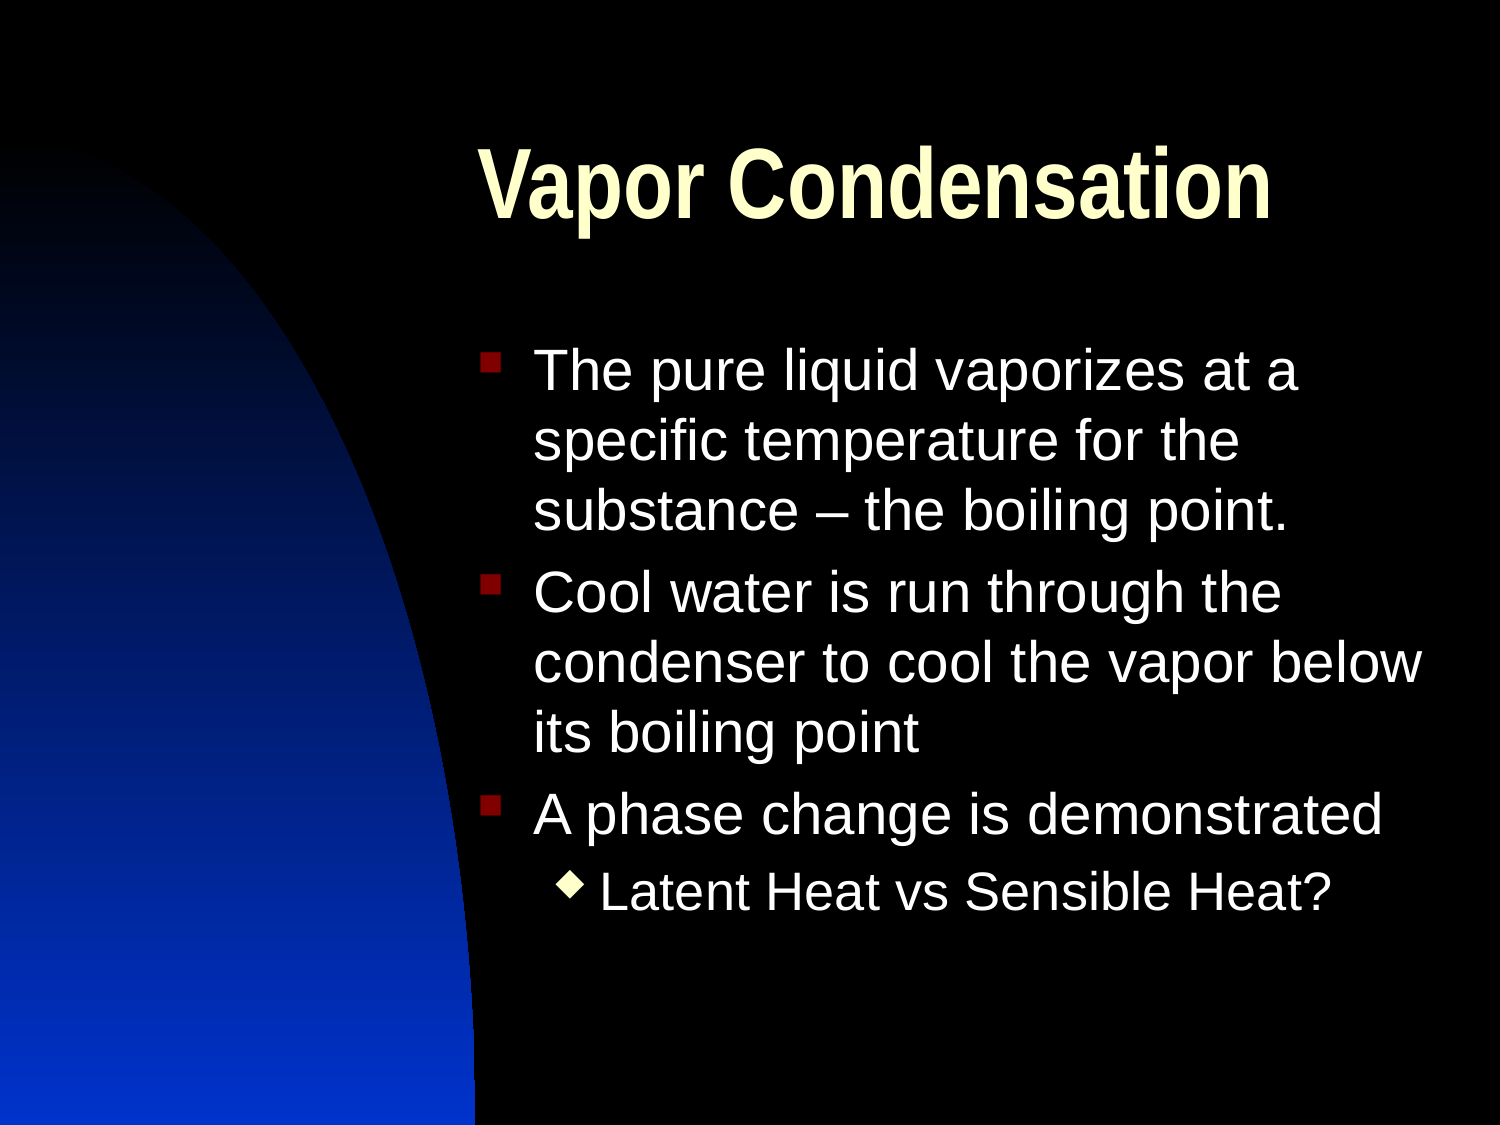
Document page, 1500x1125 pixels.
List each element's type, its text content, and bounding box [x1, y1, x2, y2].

list The pure liquid vaporizes at a specific temperature for the substance – the boiling point. Cool water is run through the condenser to cool the vapor below its boiling point A phase change is demonstrated Latent Heat vs Sensible Heat? [462, 324, 1463, 1001]
title Vapor Condensation [462, 99, 1463, 288]
